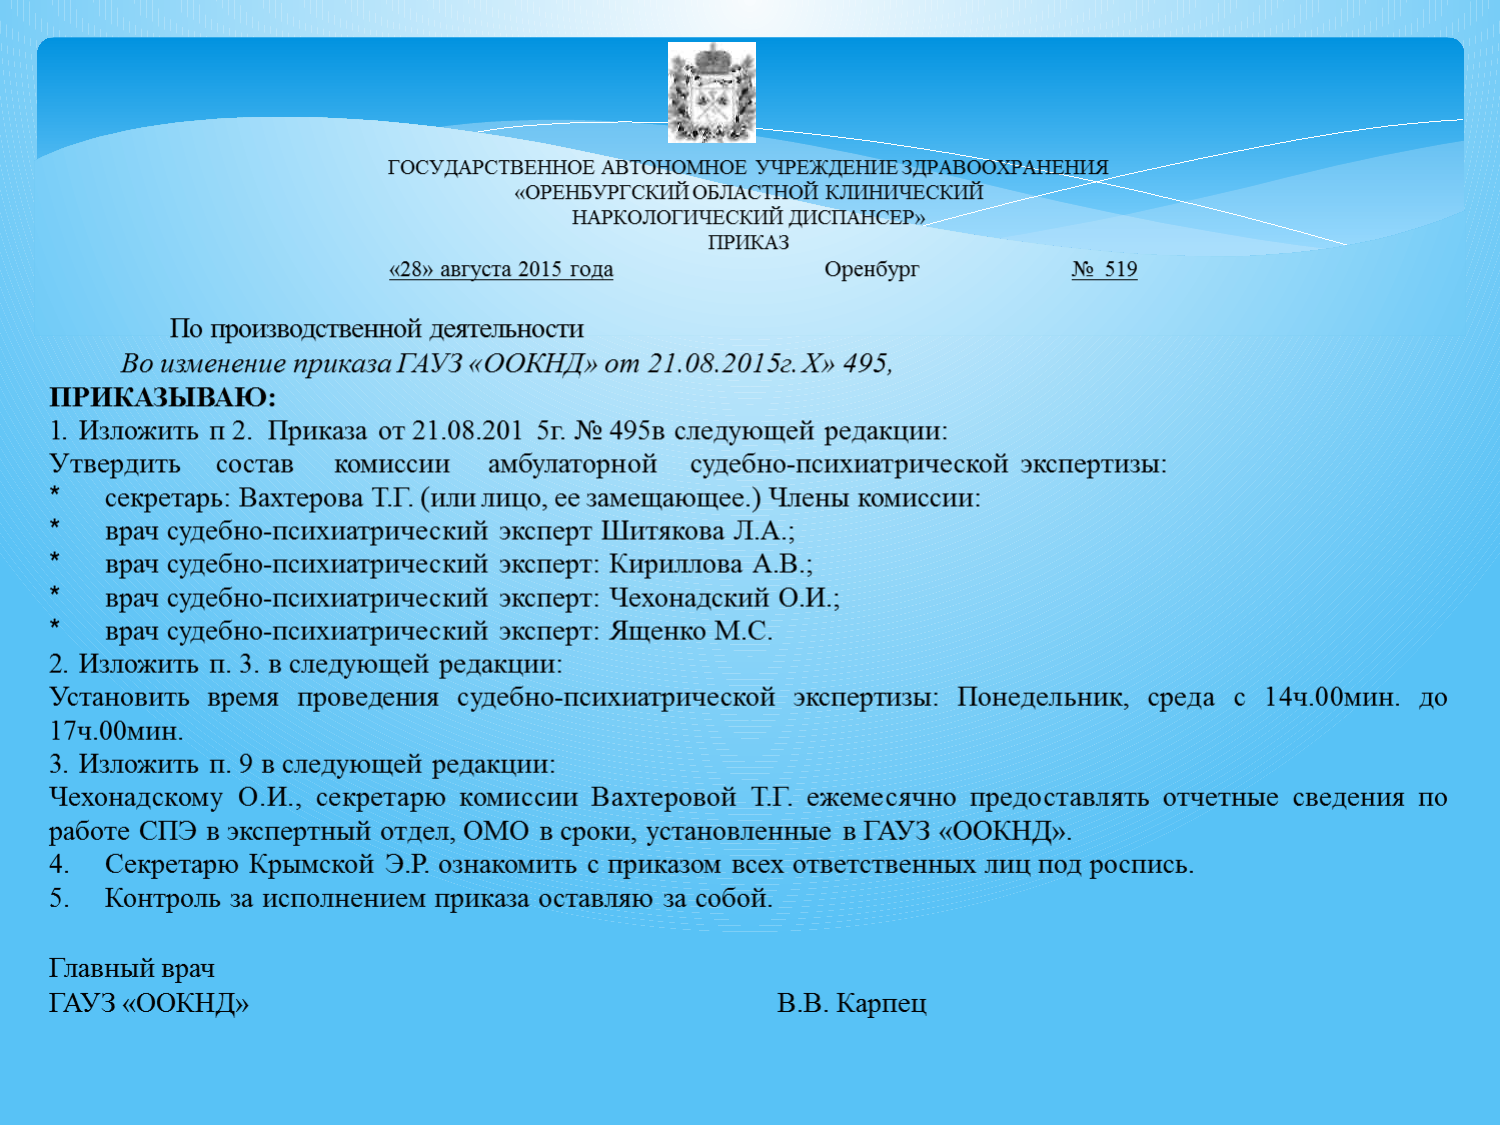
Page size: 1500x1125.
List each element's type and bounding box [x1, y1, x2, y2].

picture [31, 22, 1468, 1037]
